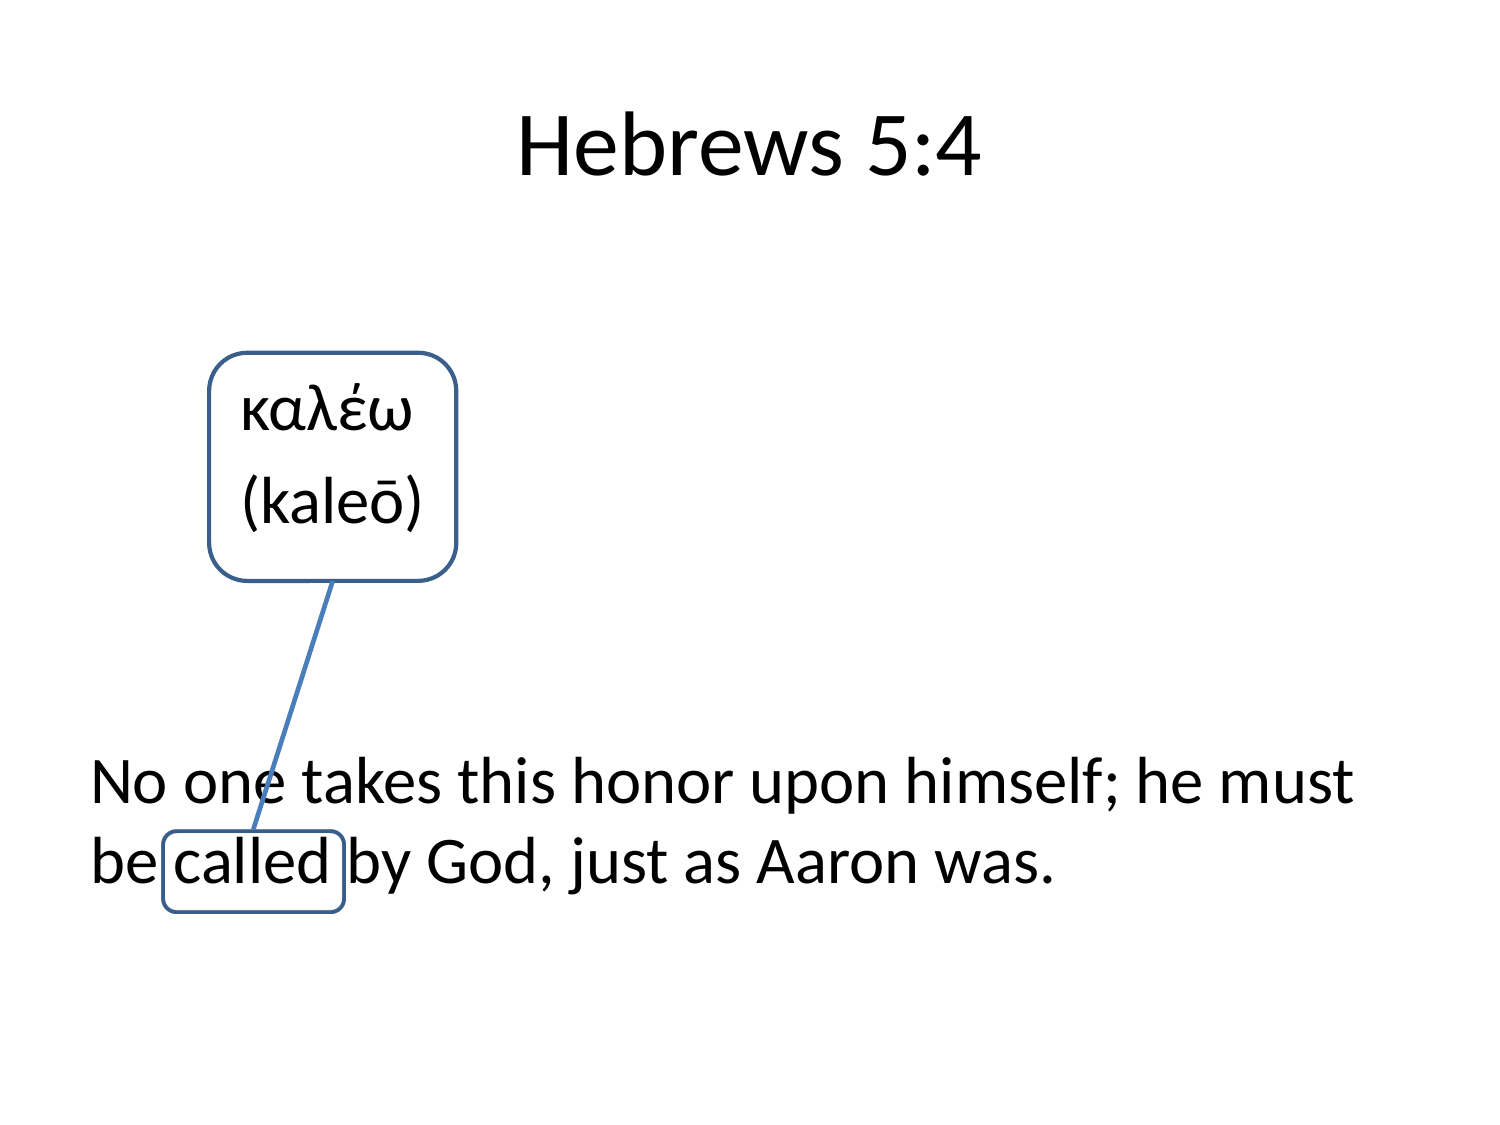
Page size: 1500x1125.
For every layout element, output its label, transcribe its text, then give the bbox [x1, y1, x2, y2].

list καλέω (kaleō) No one takes this honor upon himself; he must be called by God, just as Aaron was. [75, 262, 1425, 1005]
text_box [253, 580, 333, 830]
picture [161, 828, 346, 914]
title Hebrews 5:4 [75, 45, 1425, 233]
text_box [207, 350, 459, 584]
